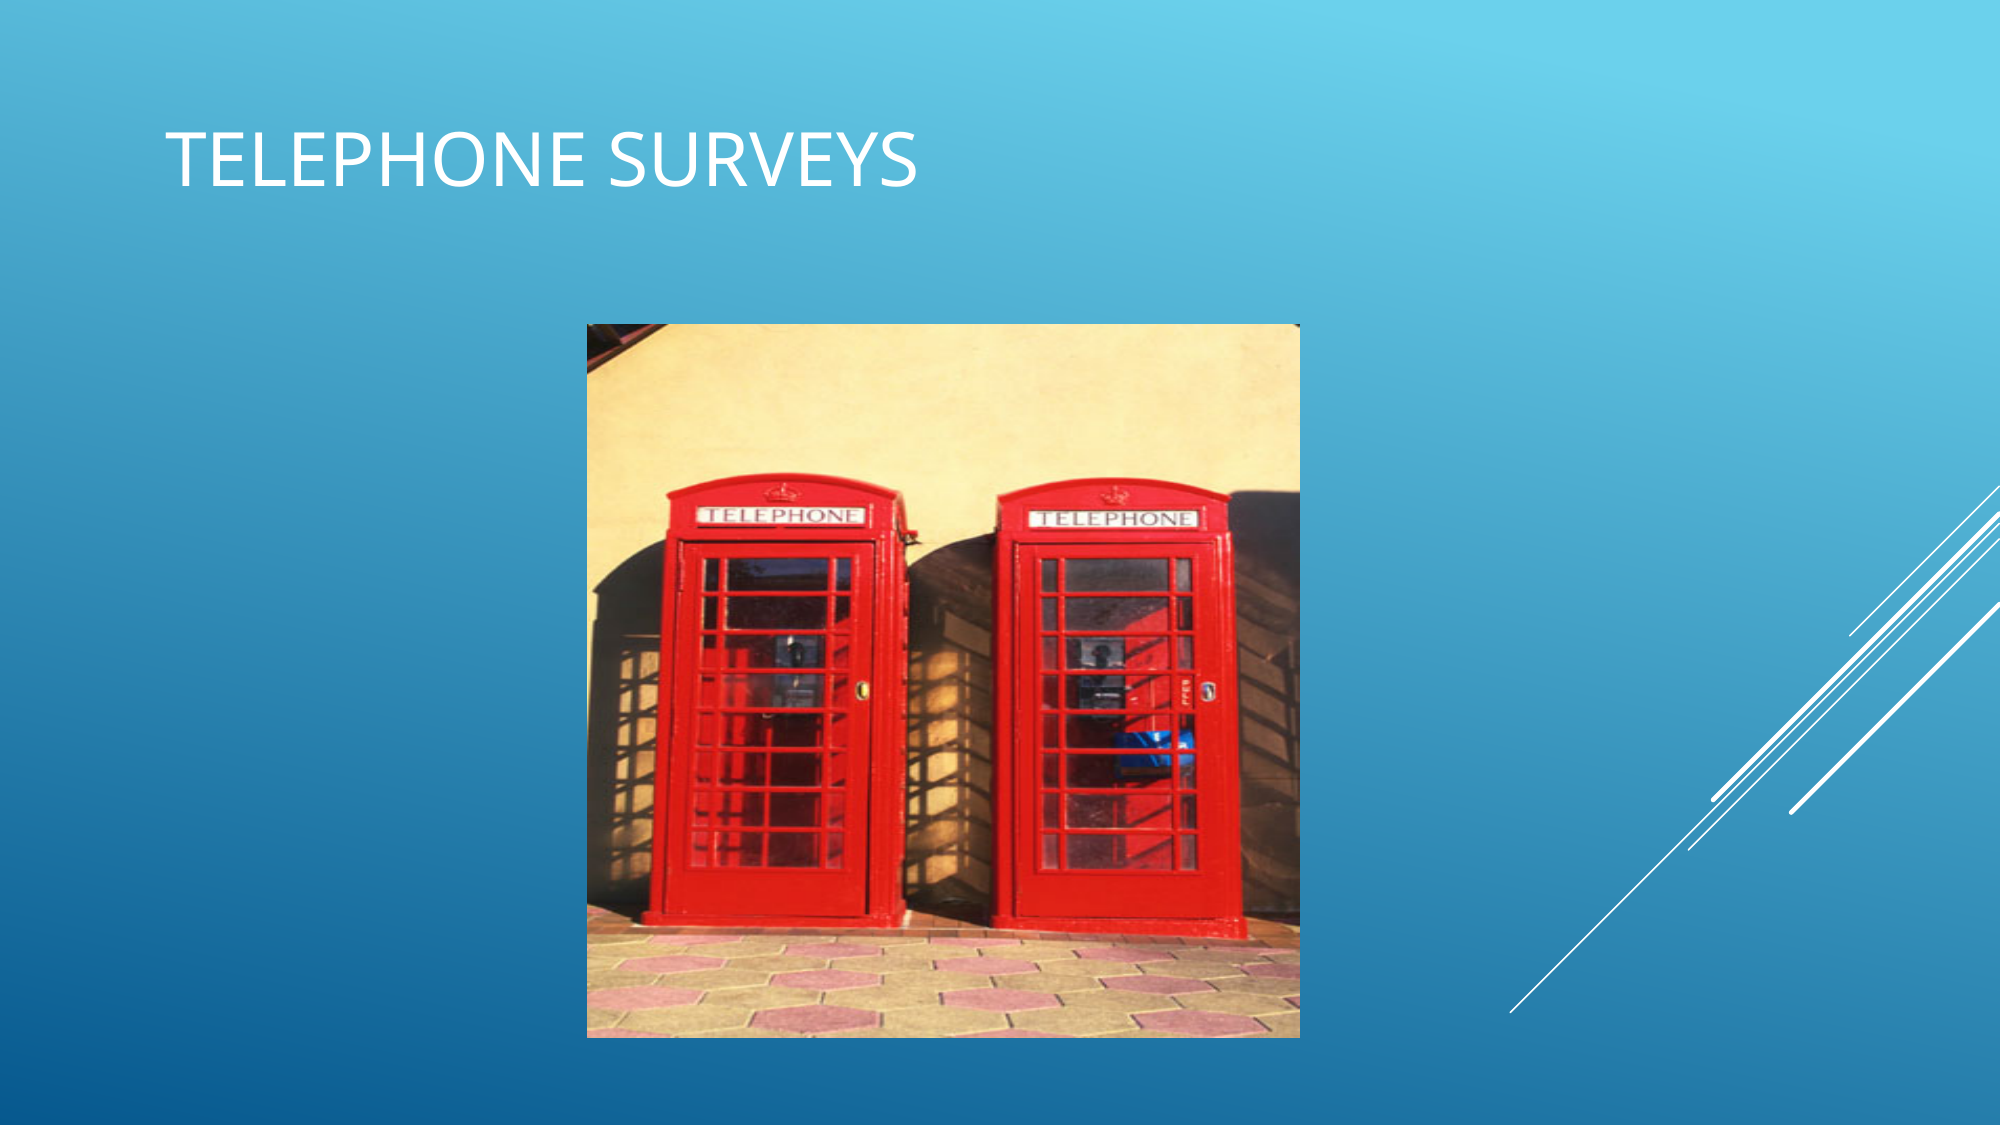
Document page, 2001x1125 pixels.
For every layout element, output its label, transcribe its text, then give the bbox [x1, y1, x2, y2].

title Telephone Surveys [150, 62, 1425, 250]
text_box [587, 324, 1307, 1044]
